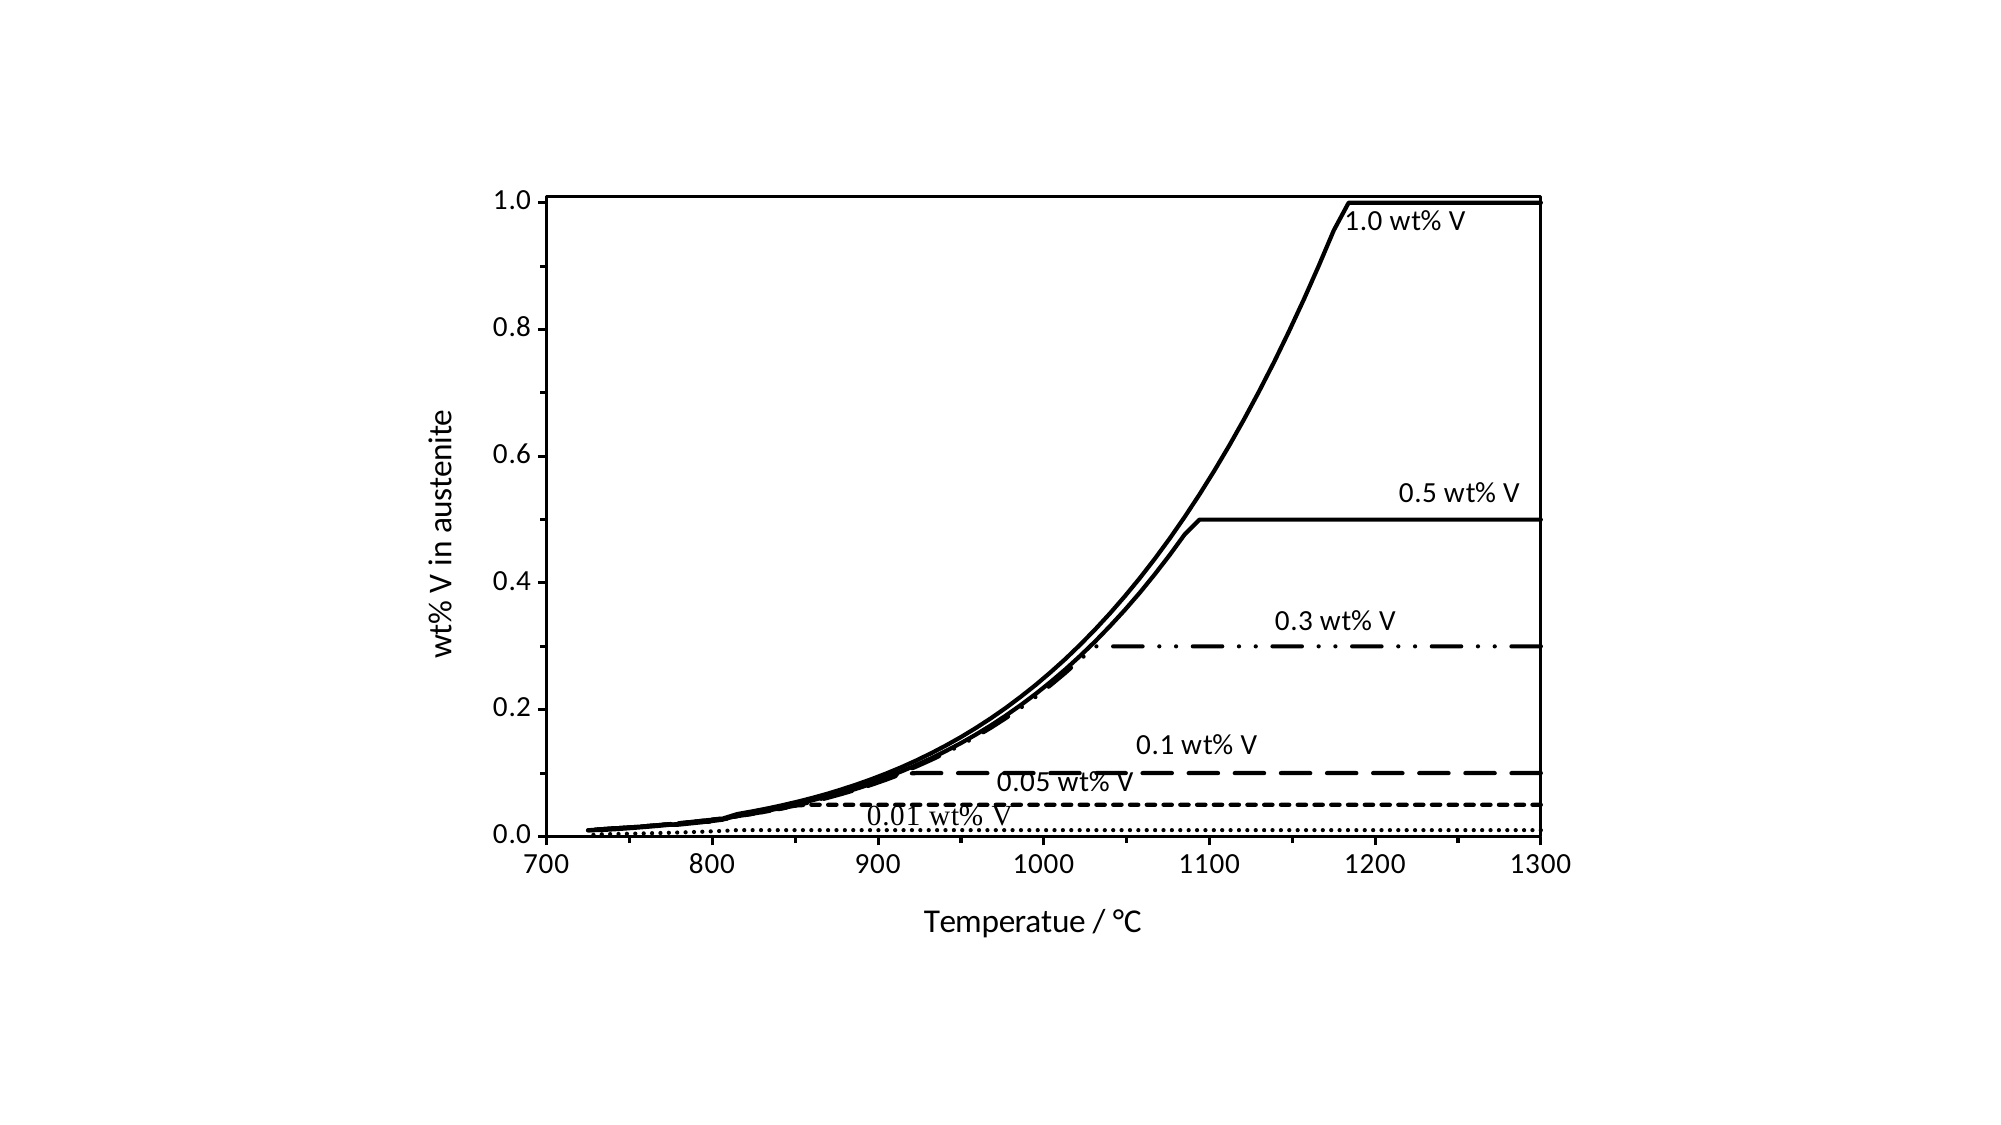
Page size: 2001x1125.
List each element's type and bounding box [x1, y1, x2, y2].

chart [409, 162, 1591, 963]
